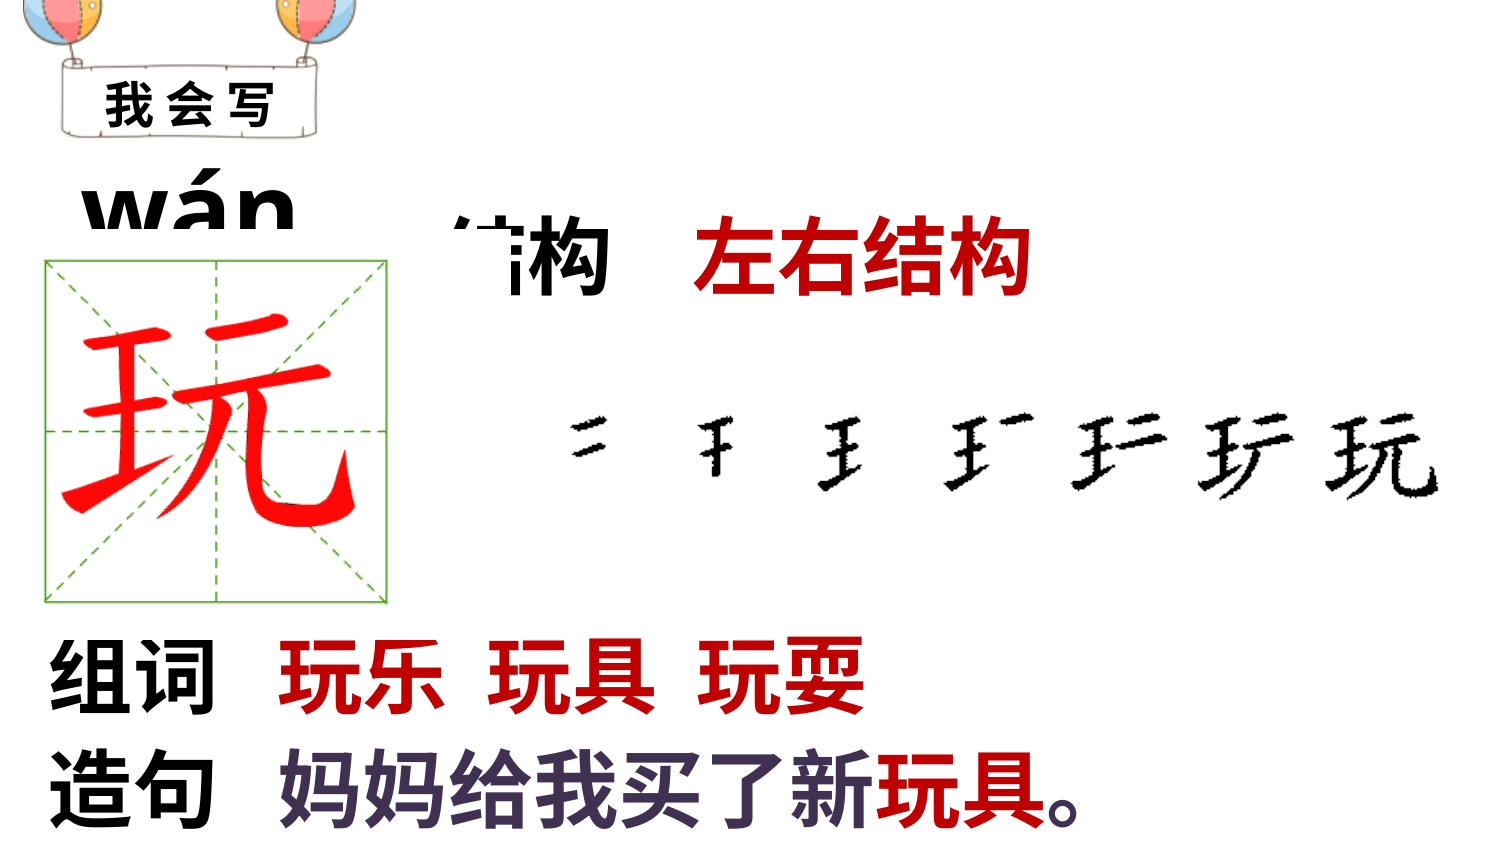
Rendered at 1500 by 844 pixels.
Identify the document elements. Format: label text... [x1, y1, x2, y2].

text_box wán [38, 157, 343, 227]
text_box 妈妈给我买了新玩具。 [265, 730, 1479, 844]
text_box 组词 [36, 648, 284, 730]
picture [0, 228, 1445, 640]
text_box 造句 [36, 730, 265, 844]
text_box 结构 [431, 197, 680, 311]
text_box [23, 0, 358, 149]
text_box 玩乐 玩具 玩耍 [284, 616, 1160, 730]
text_box 左右结构 [680, 197, 1095, 311]
